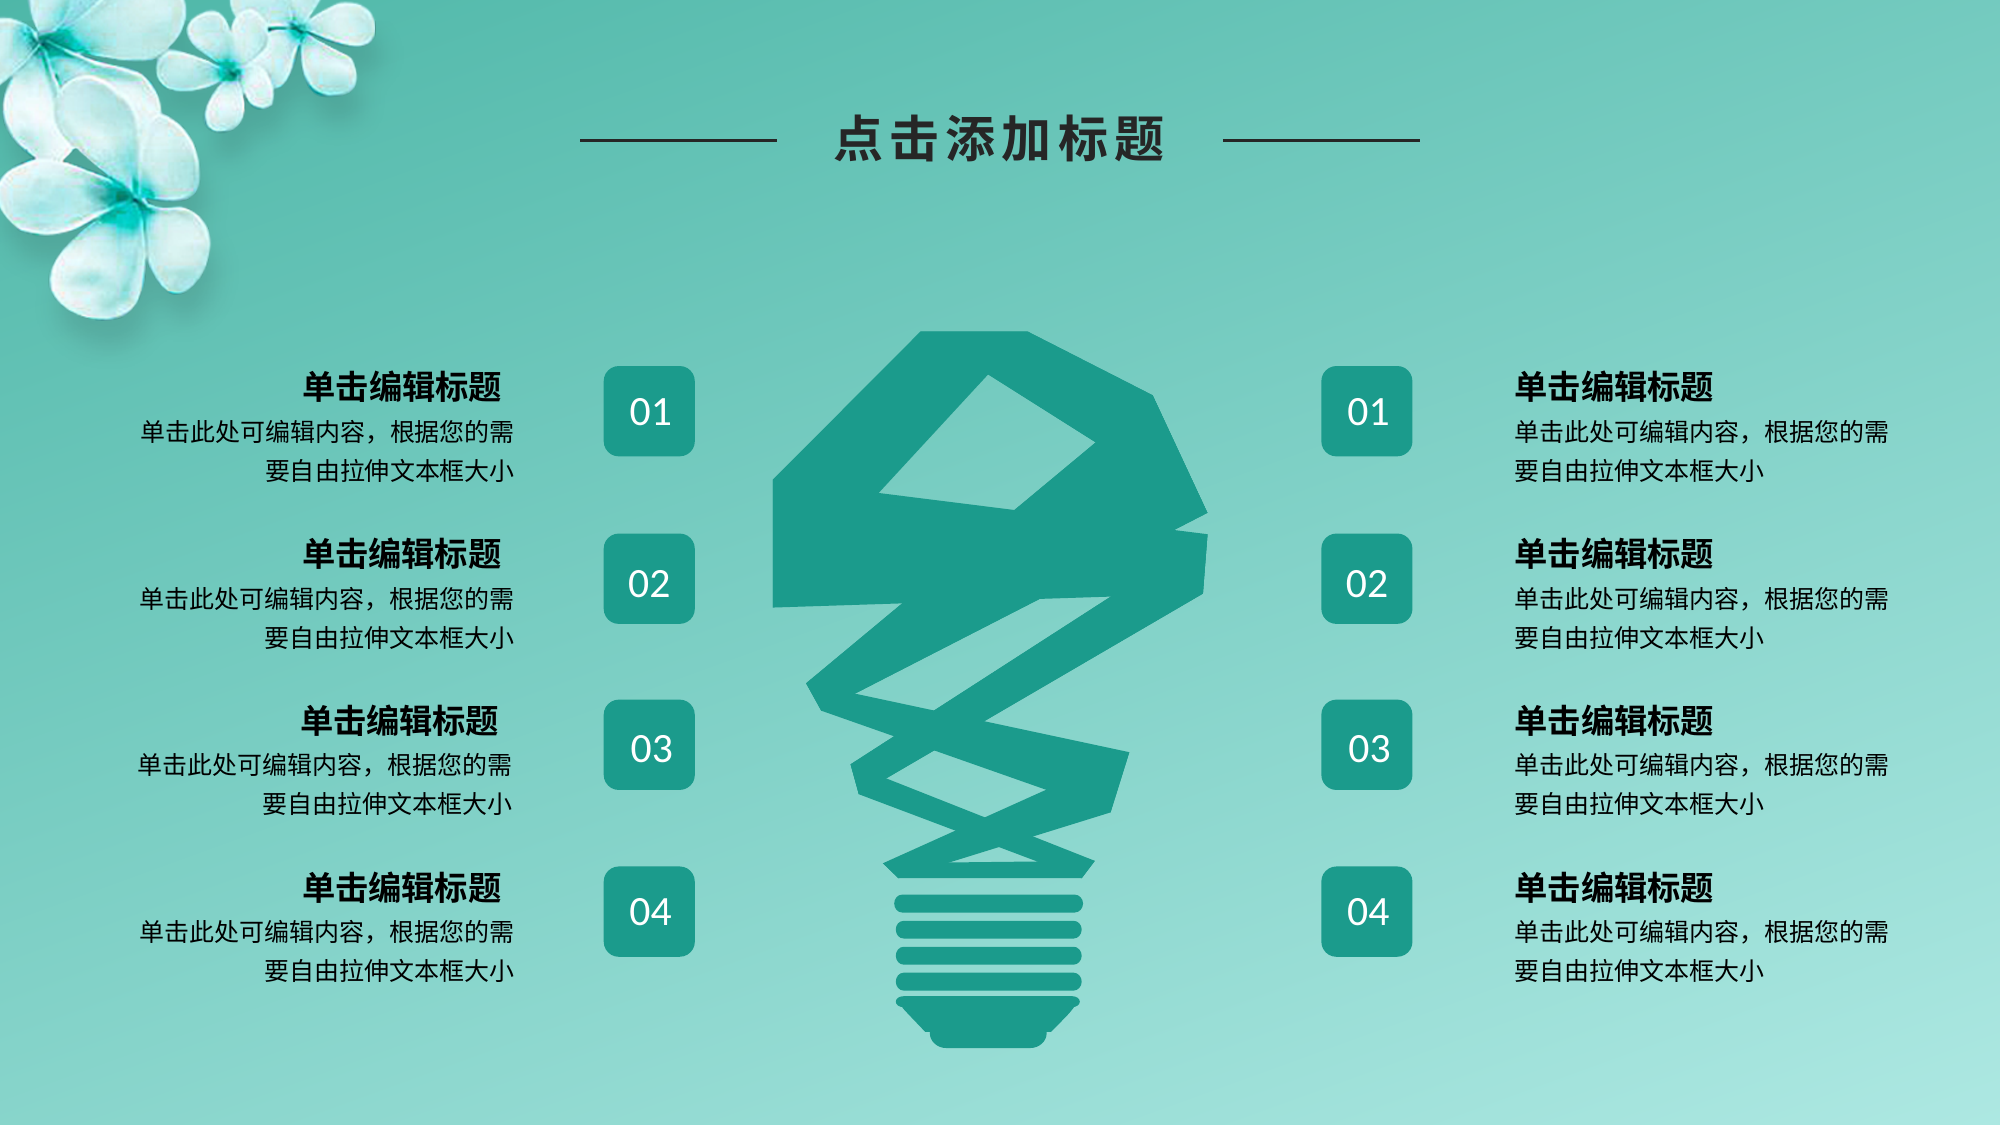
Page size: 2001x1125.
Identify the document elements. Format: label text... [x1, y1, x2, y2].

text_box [603, 866, 696, 958]
text_box 单击此处可编辑内容，根据您的需要自由拉伸文本框大小 [132, 407, 516, 486]
text_box 单击此处可编辑内容，根据您的需要自由拉伸文本框大小 [1514, 407, 1898, 486]
text_box 单击此处可编辑内容，根据您的需要自由拉伸文本框大小 [131, 574, 515, 653]
text_box 单击编辑标题 [1514, 521, 1728, 574]
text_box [772, 331, 1208, 1049]
text_box 单击编辑标题 [302, 354, 516, 407]
text_box 单击编辑标题 [1514, 354, 1728, 407]
picture [0, 0, 404, 372]
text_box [1321, 699, 1414, 791]
text_box 单击此处可编辑内容，根据您的需要自由拉伸文本框大小 [1514, 907, 1898, 986]
text_box 单击此处可编辑内容，根据您的需要自由拉伸文本框大小 [129, 740, 513, 819]
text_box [603, 533, 696, 625]
text_box 单击编辑标题 [300, 688, 513, 740]
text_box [603, 699, 697, 791]
text_box 单击编辑标题 [302, 521, 515, 574]
text_box 单击此处可编辑内容，根据您的需要自由拉伸文本框大小 [1514, 574, 1898, 653]
text_box 单击编辑标题 [302, 854, 515, 907]
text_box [1321, 866, 1413, 958]
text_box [1321, 365, 1413, 457]
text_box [580, 100, 1420, 177]
text_box 单击编辑标题 [1514, 854, 1728, 907]
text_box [1321, 533, 1413, 625]
text_box 单击编辑标题 [1514, 688, 1728, 740]
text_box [603, 365, 696, 457]
text_box 单击此处可编辑内容，根据您的需要自由拉伸文本框大小 [131, 907, 515, 986]
text_box 单击此处可编辑内容，根据您的需要自由拉伸文本框大小 [1514, 740, 1898, 819]
